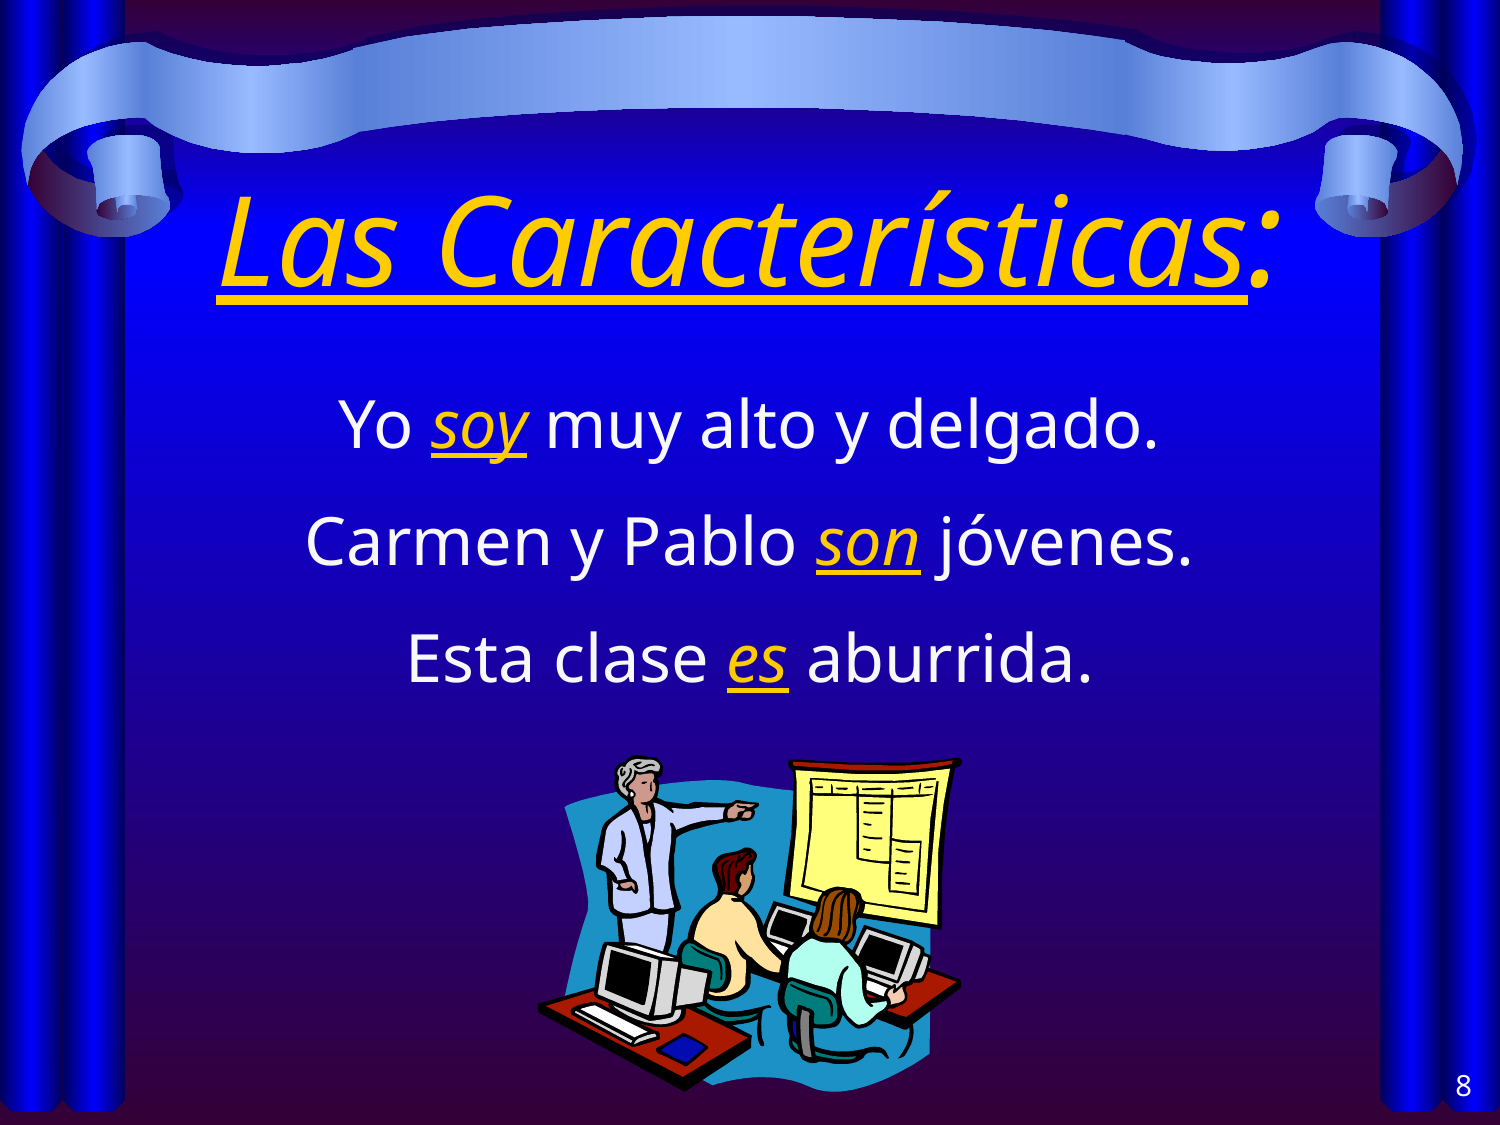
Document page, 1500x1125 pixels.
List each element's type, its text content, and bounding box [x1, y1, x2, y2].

picture [537, 754, 963, 1095]
slide_number 8 [1187, 1050, 1500, 1125]
title Las Características: [112, 112, 1388, 300]
list Yo soy muy alto y delgado. Carmen y Pablo son jóvenes. Esta clase es aburrida. [112, 350, 1388, 738]
